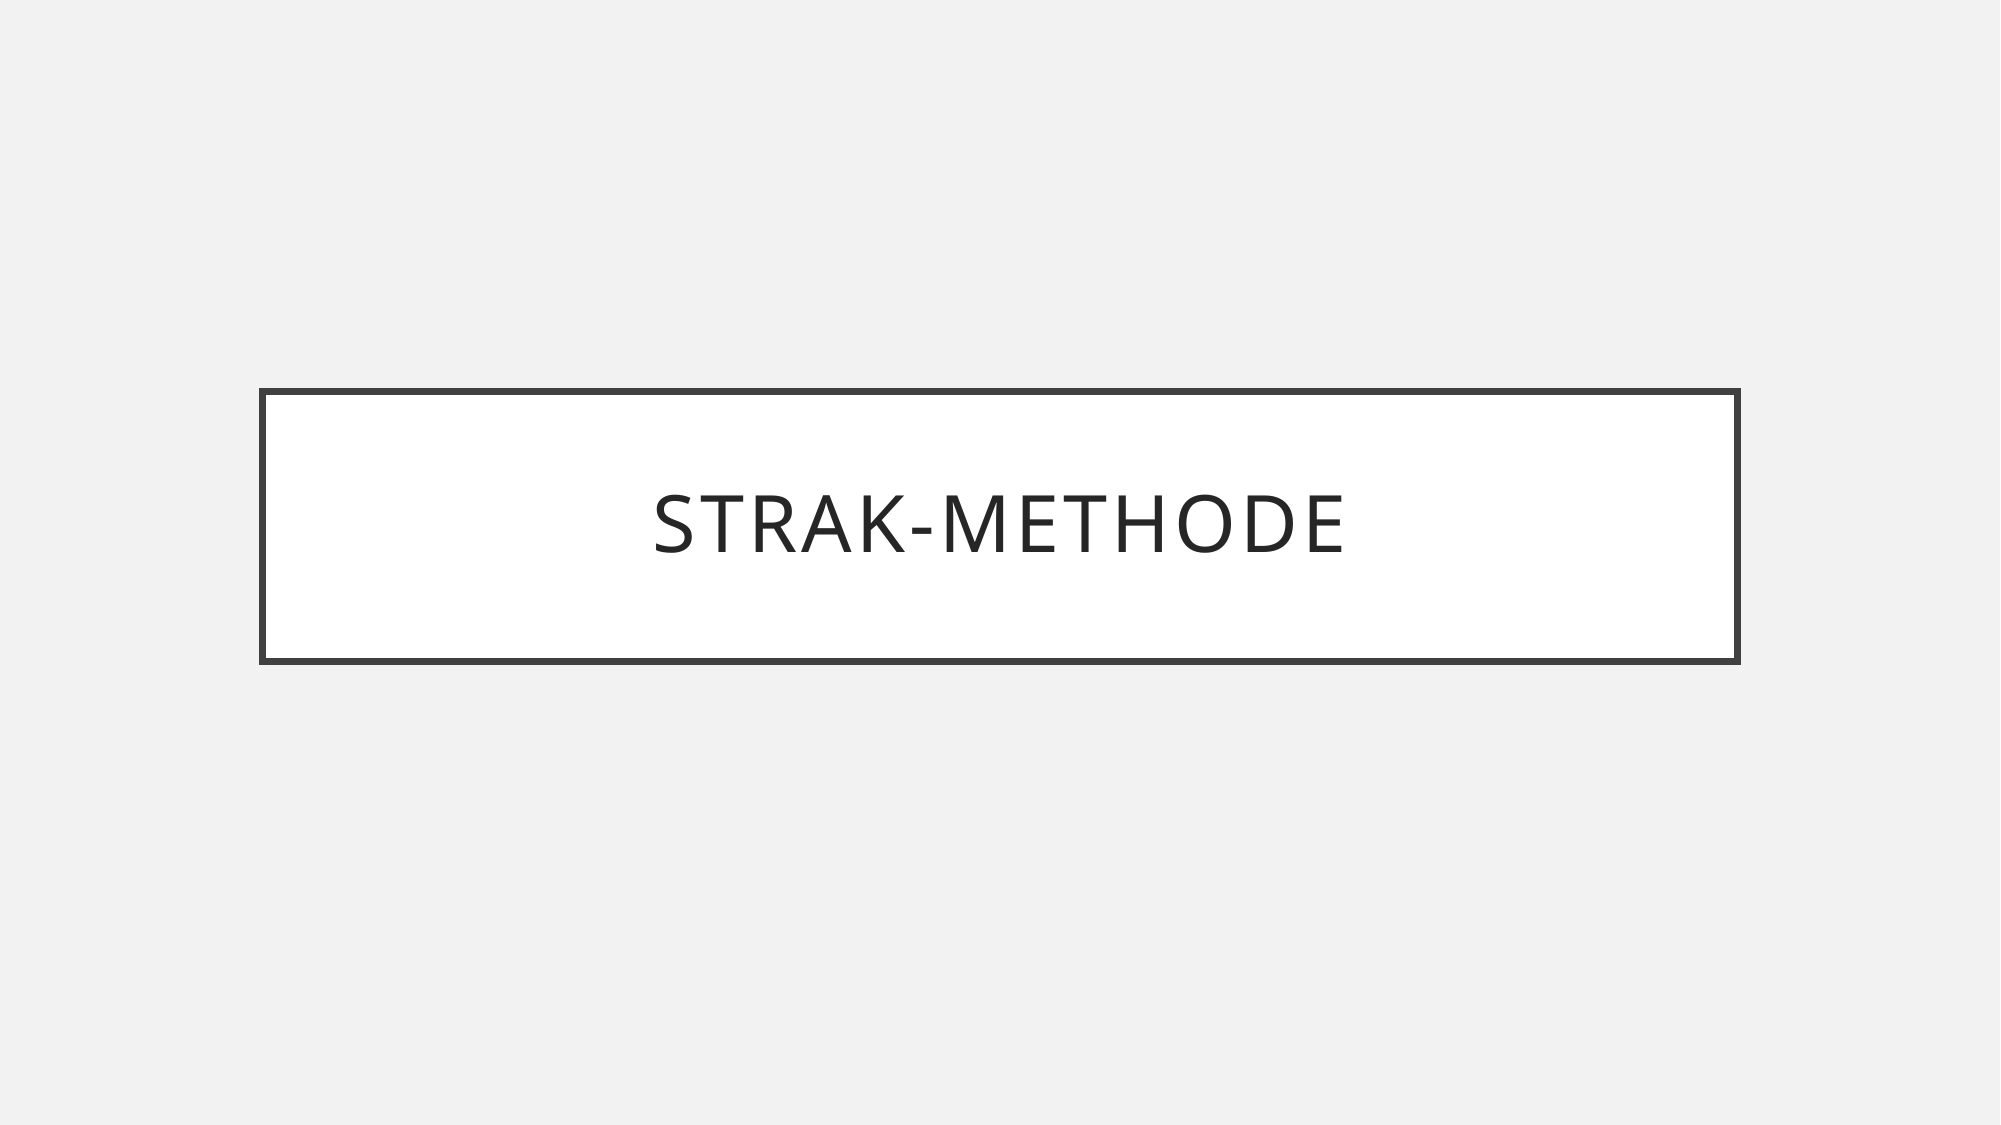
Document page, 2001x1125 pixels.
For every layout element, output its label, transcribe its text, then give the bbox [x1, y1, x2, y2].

title strak-methode [259, 388, 1741, 665]
